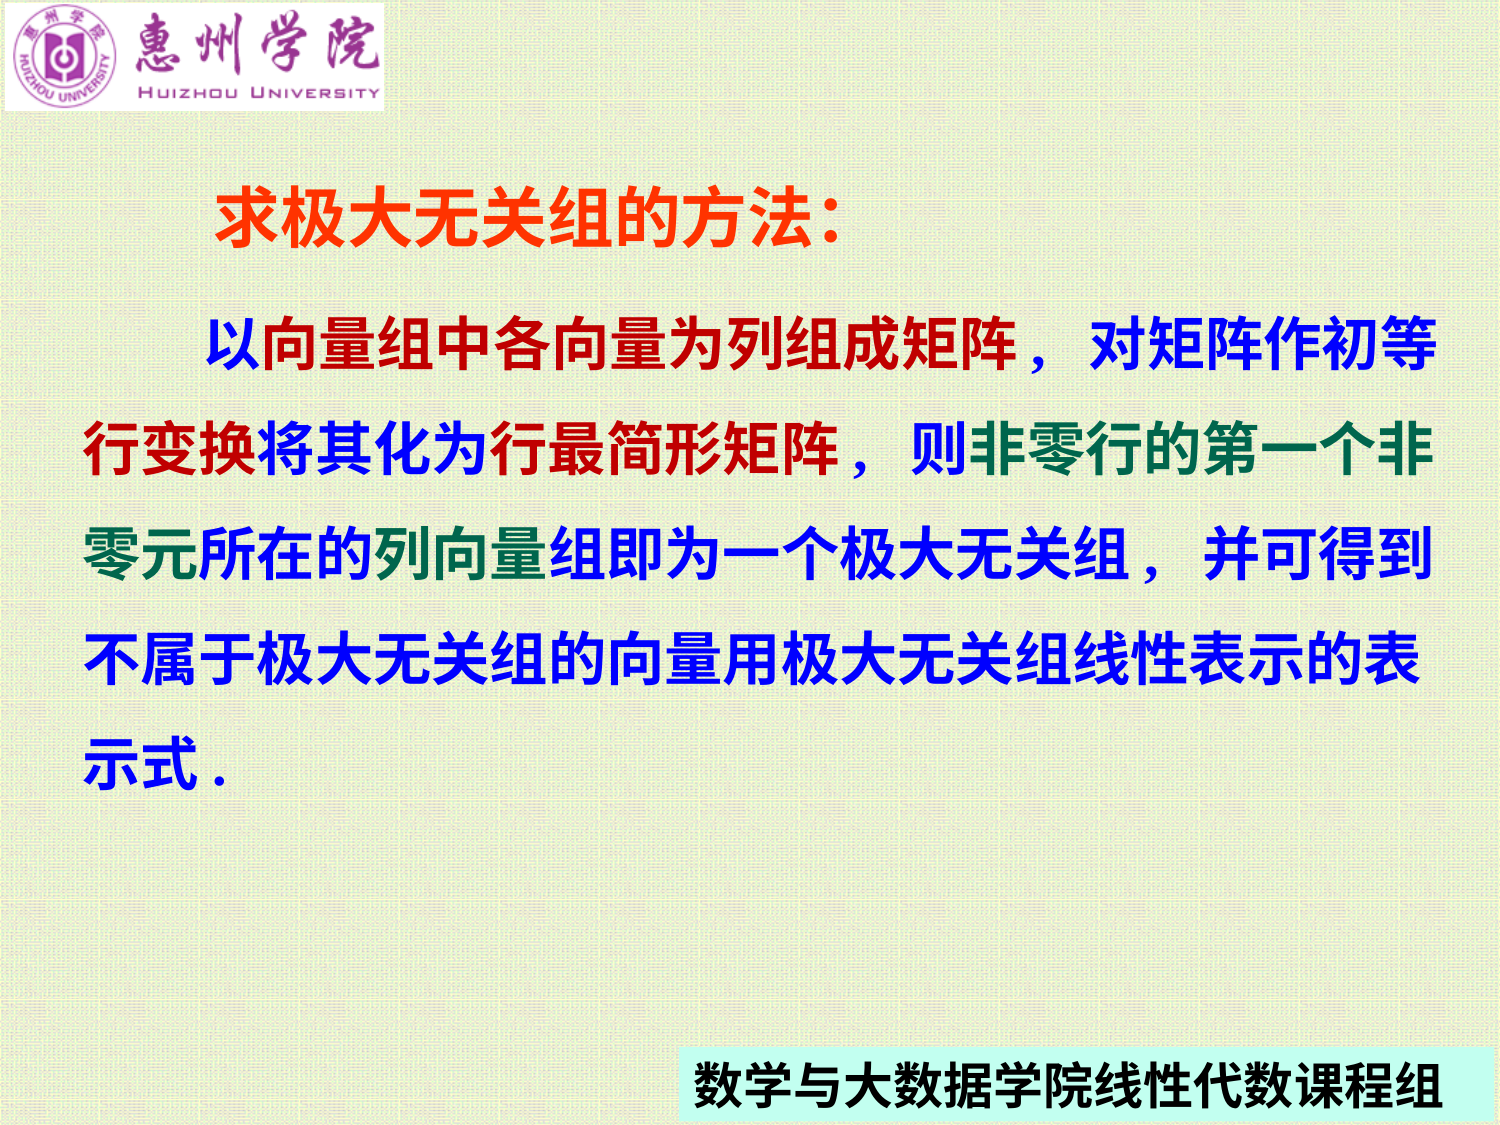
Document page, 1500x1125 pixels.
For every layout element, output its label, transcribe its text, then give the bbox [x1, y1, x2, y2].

text_box 以向量组中各向量为列组成矩阵, 对矩阵作初等行变换将其化为行最简形矩阵, 则非零行的第一个非零元所在的列向量组即为一个极大无关组, 并可得到不属于极大无关组的向量用极大无关组线性表示的表示式. [82, 272, 1441, 797]
picture [0, 0, 1500, 1125]
text_box 求极大无关组的方法： [213, 175, 882, 256]
